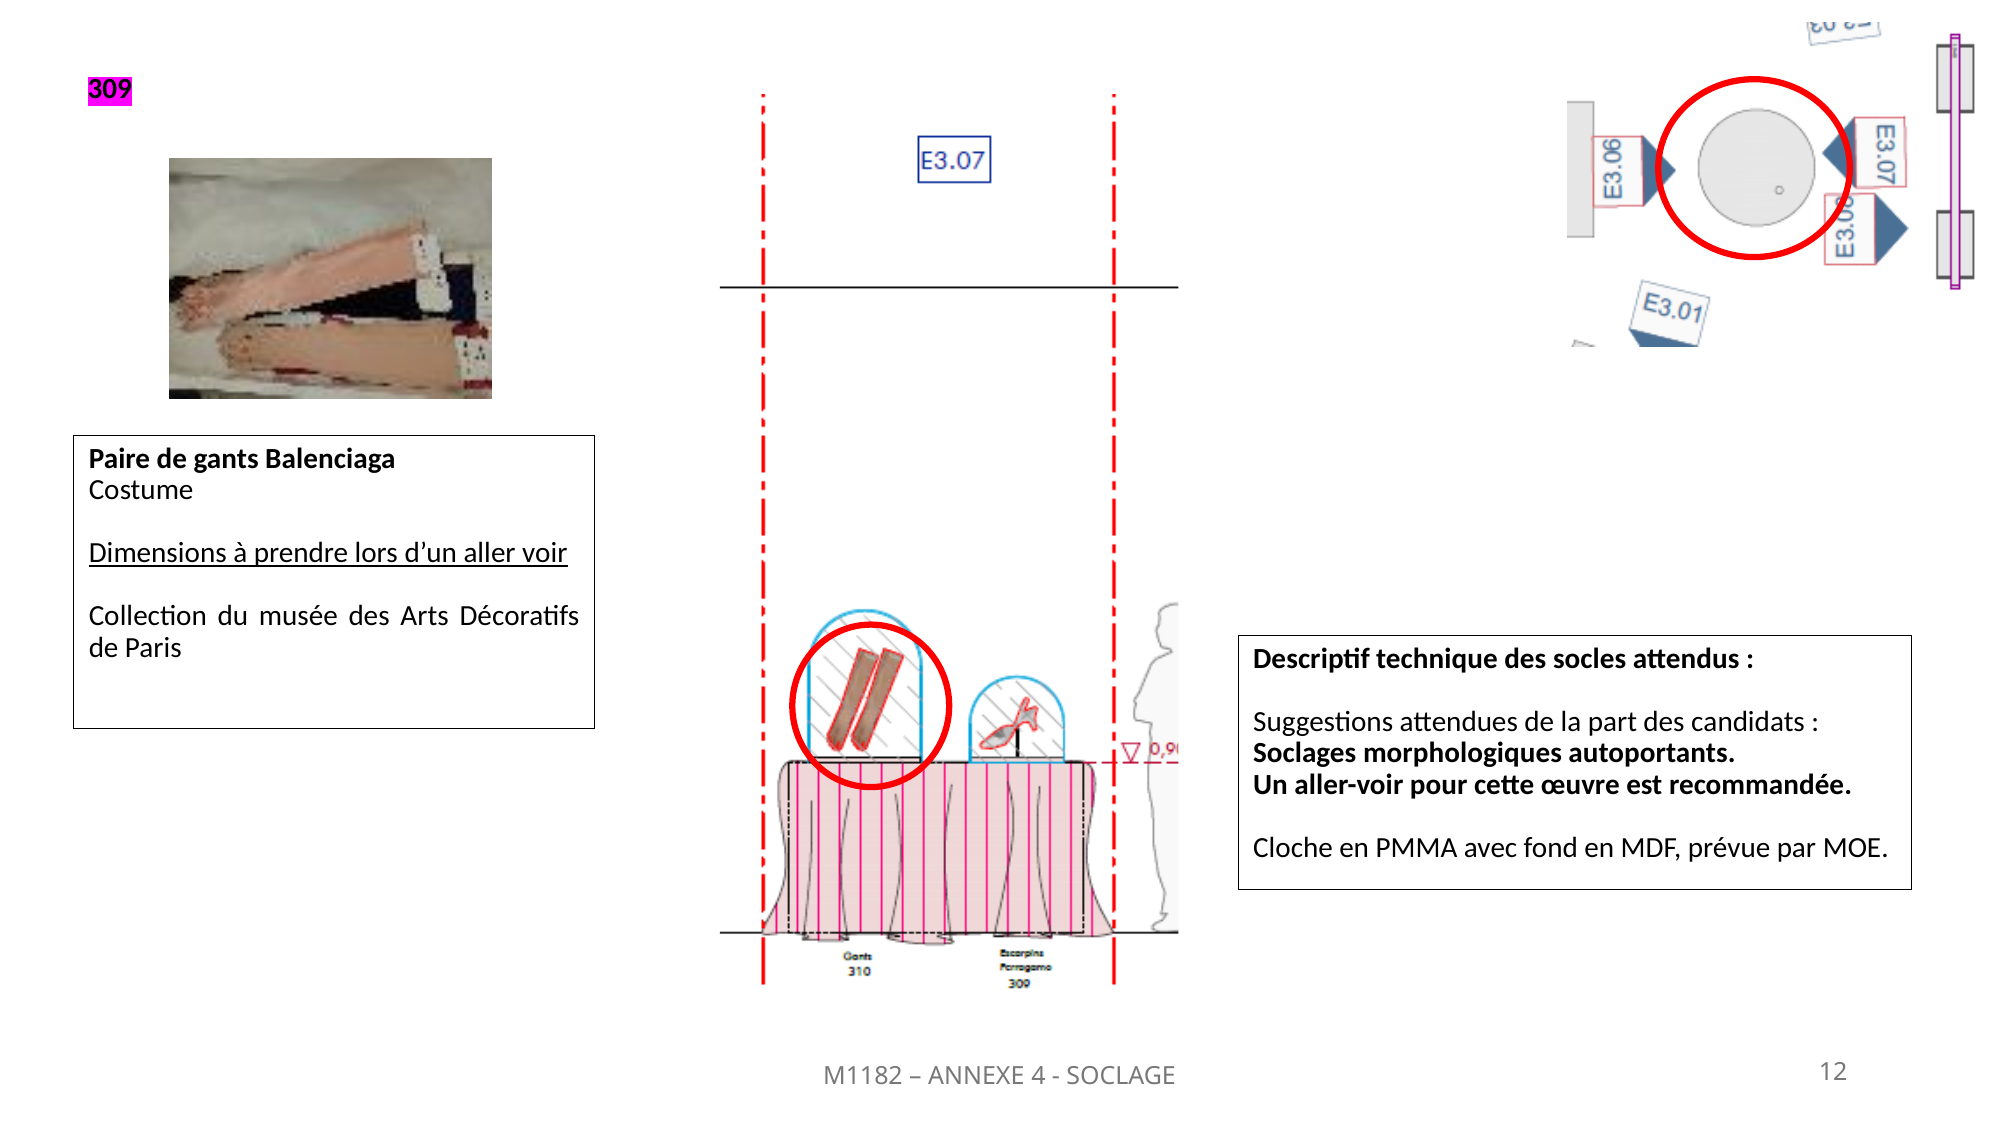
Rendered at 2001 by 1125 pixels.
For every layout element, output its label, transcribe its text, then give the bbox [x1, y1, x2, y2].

footer M1182 – ANNEXE 4 - SOCLAGE [662, 1044, 1338, 1105]
slide_number 12 [1412, 1042, 1863, 1103]
text_box 309 [72, 65, 170, 126]
picture [1567, 21, 1986, 347]
picture [719, 92, 1179, 1033]
text_box Descriptif technique des socles attendus : Suggestions attendues de la part des candidats : Soclages morphologiques autoportants. Un aller-voir pour cette œuvre est recommandée. Cloche en PMMA avec fond en MDF, prévue par MOE. [1238, 635, 1912, 890]
text_box Paire de gants Balenciaga Costume Dimensions à prendre lors d’un aller voir Collection du musée des Arts Décoratifs de Paris [73, 435, 595, 729]
picture [169, 158, 492, 400]
